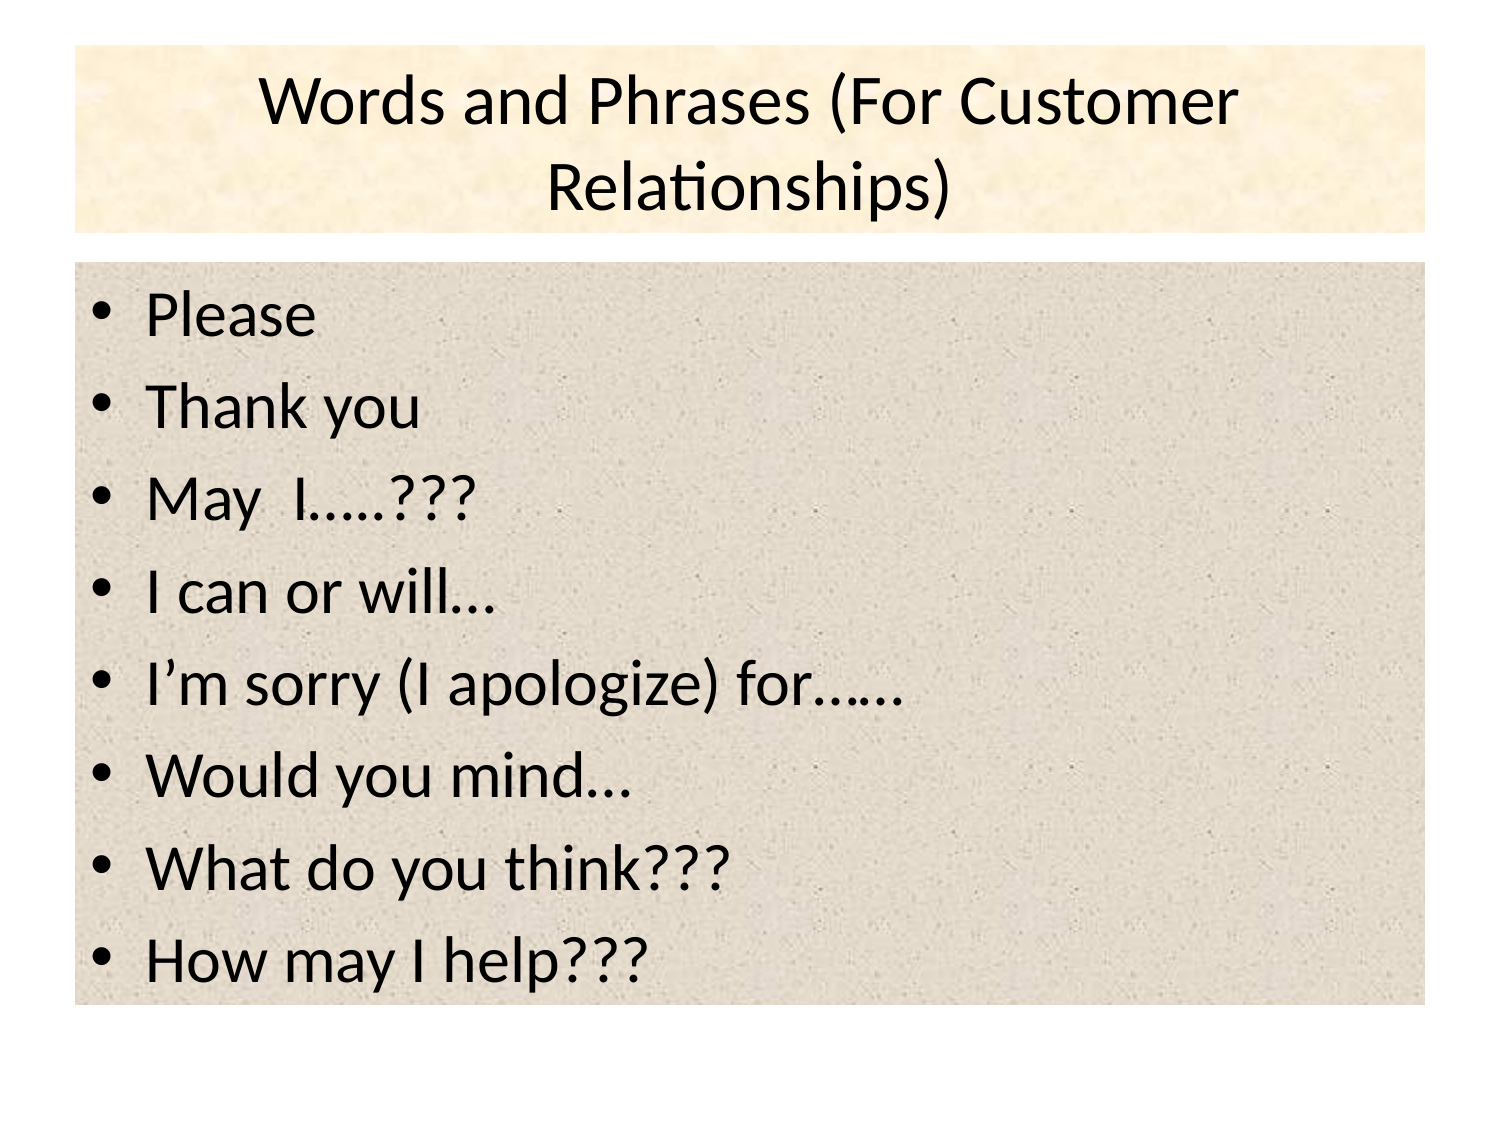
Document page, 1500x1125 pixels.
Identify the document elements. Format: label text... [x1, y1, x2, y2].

title Words and Phrases (For Customer Relationships) [75, 45, 1425, 233]
list Please Thank you May I…..??? I can or will… I’m sorry (I apologize) for…… Would you mind… What do you think??? How may I help??? [75, 262, 1425, 1005]
